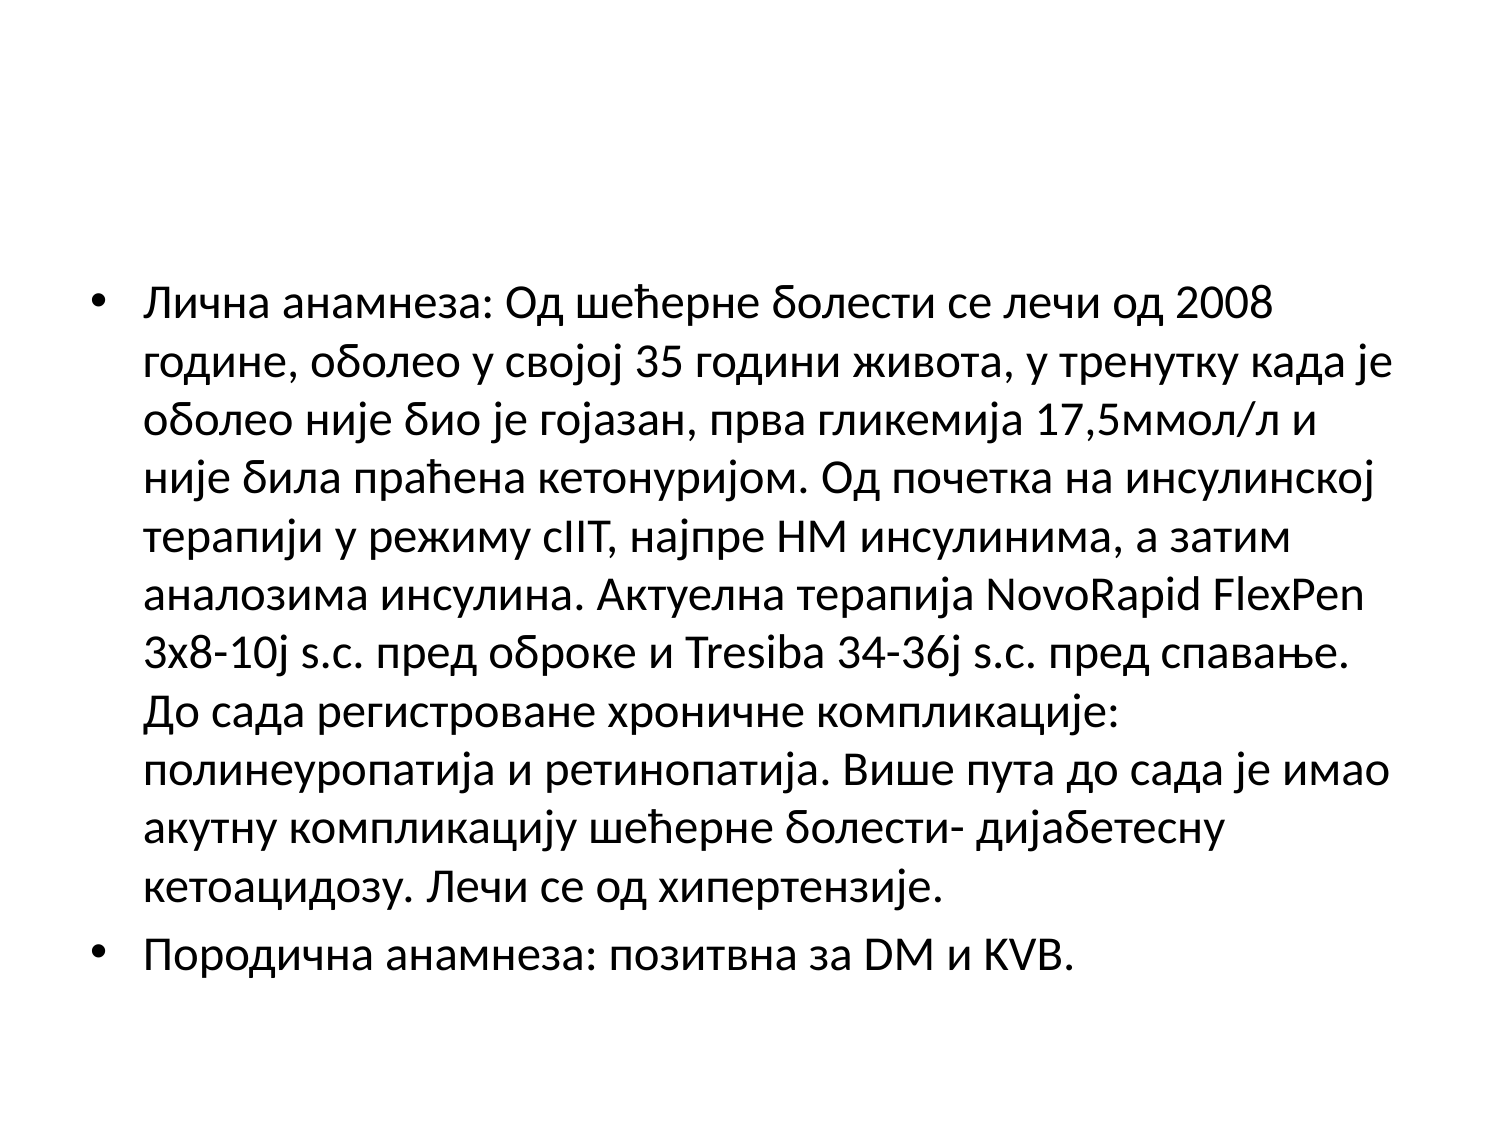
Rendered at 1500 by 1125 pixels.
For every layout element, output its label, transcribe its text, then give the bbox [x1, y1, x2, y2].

list Лична анамнеза: Од шећерне болести се лечи од 2008 године, оболео у својој 35 години живота, у тренутку када је оболео није био је гојазан, прва гликемија 17,5ммол/л и није била праћена кетонуријом. Од почетка на инсулинској терапији у режиму cIIT, најпре HM инсулинима, а затим аналозима инсулина. Актуелна терапија NovoRapid FlexPen 3x8-10j s.c. пред оброке и Tresiba 34-36j s.c. пред спавање. До сада регистроване хроничне компликације: полинеуропатија и ретинопатија. Више пута до сада је имао акутну компликацију шећерне болести- дијабетесну кетоацидозу. Лечи се од хипертензије. Породична анамнеза: позитвна за DM и KVB. [75, 262, 1425, 1005]
